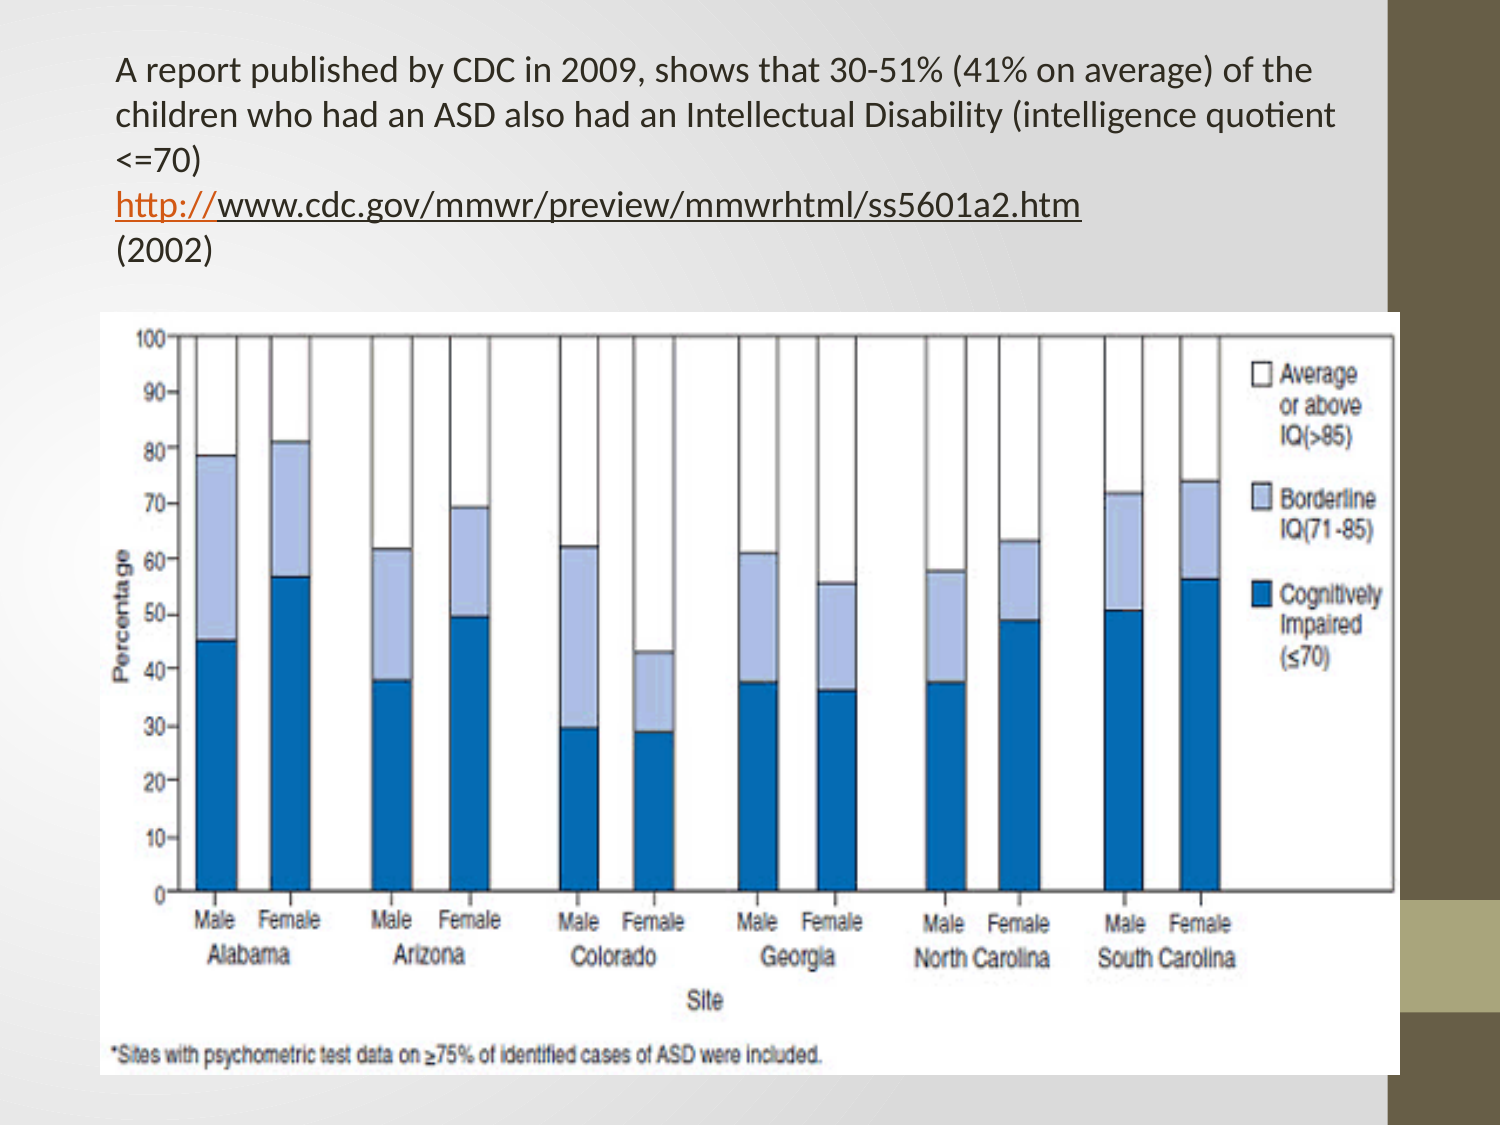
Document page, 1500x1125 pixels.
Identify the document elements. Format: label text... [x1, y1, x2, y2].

picture [100, 311, 1401, 1076]
text_box A report published by CDC in 2009, shows that 30-51% (41% on average) of the children who had an ASD also had an Intellectual Disability (intelligence quotient <=70) http://www.cdc.gov/mmwr/preview/mmwrhtml/ss5601a2.htm (2002) [100, 37, 1400, 278]
